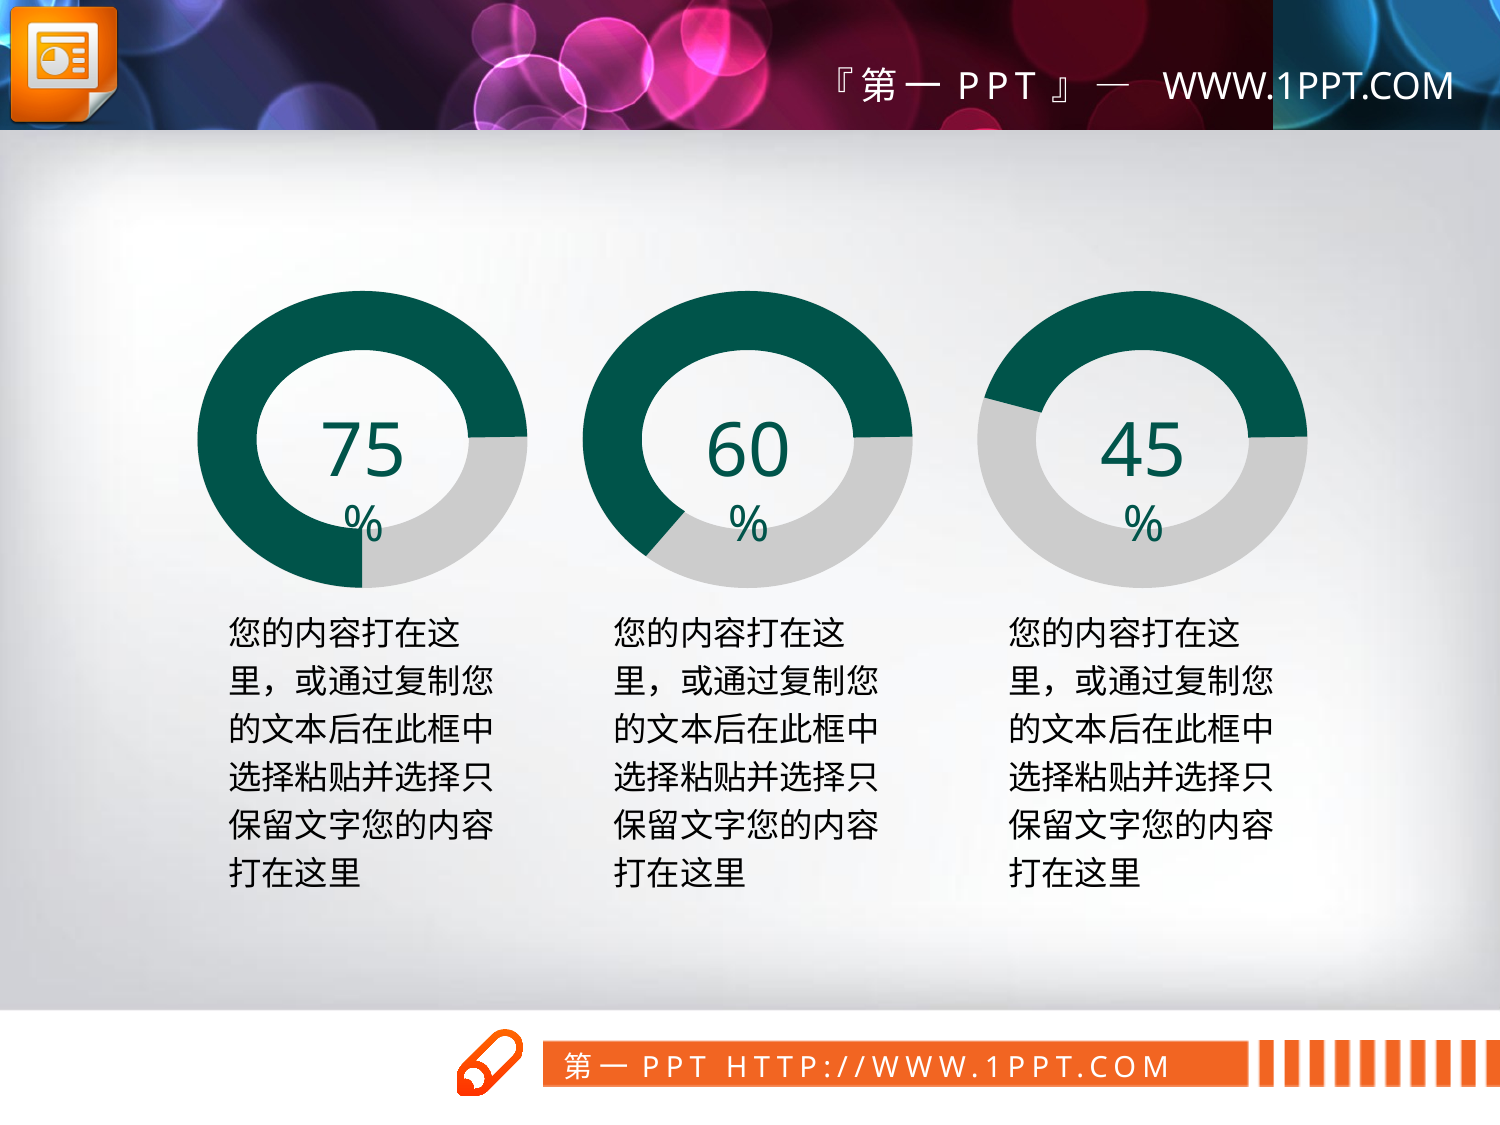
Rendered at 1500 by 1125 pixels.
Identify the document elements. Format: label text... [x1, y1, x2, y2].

text_box 您的内容打在这里，或通过复制您的文本后在此框中选择粘贴并选择只保留文字您的内容打在这里 [993, 598, 1292, 900]
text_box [977, 290, 1308, 589]
picture [543, 1040, 1500, 1087]
text_box 您的内容打在这里，或通过复制您的文本后在此框中选择粘贴并选择只保留文字您的内容打在这里 [598, 598, 897, 900]
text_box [582, 290, 913, 589]
picture [0, 0, 1500, 1012]
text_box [196, 290, 528, 589]
text_box 您的内容打在这里，或通过复制您的文本后在此框中选择粘贴并选择只保留文字您的内容打在这里 [213, 598, 511, 900]
